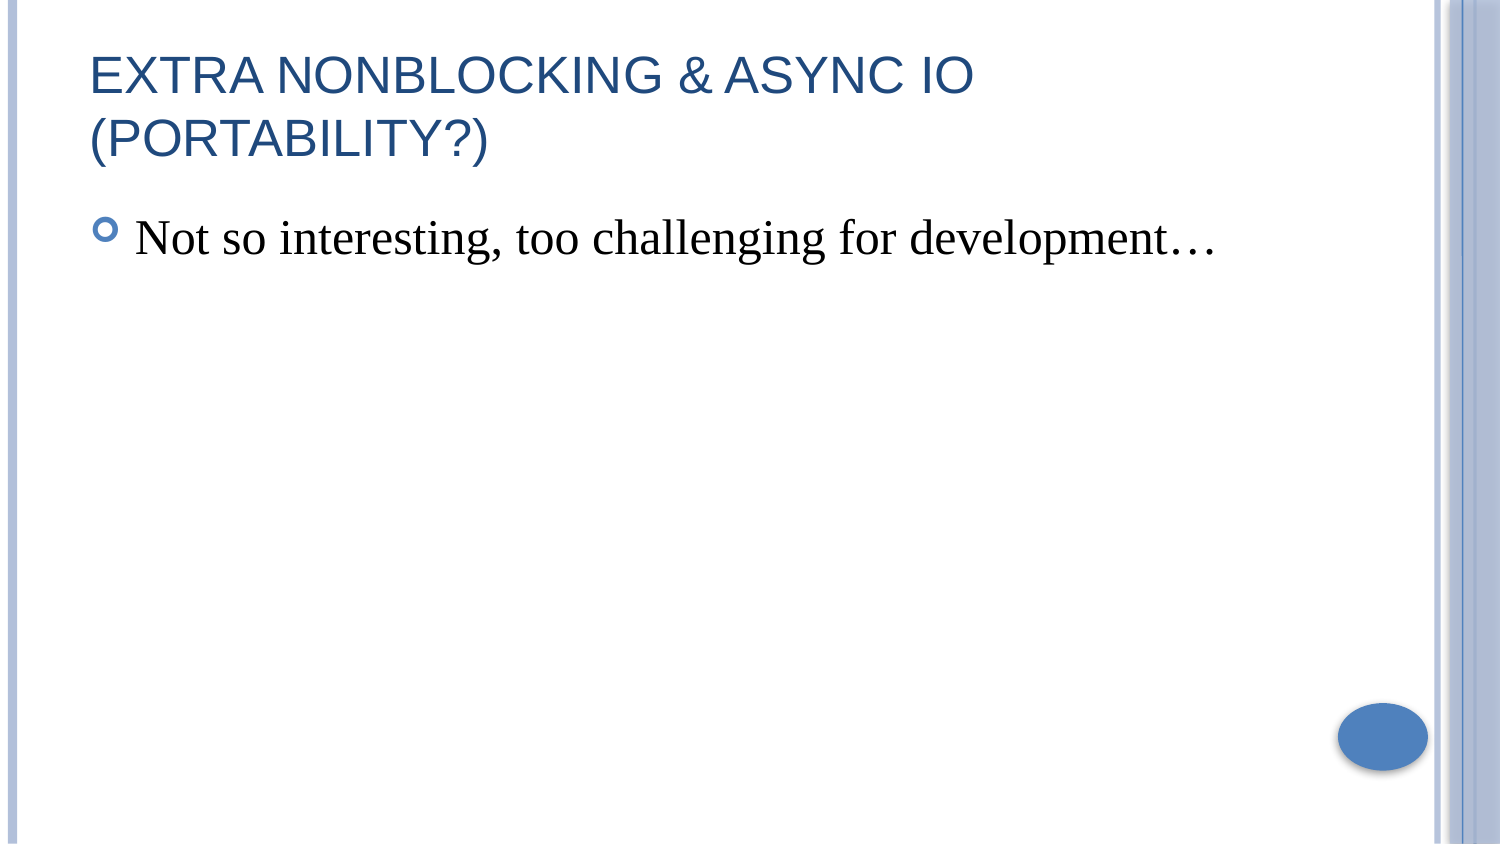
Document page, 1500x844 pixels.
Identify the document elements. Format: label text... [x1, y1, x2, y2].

list Not so interesting, too challenging for development… [75, 196, 1300, 797]
title Extra Nonblocking & Async IO (Portability?) [75, 33, 1300, 175]
